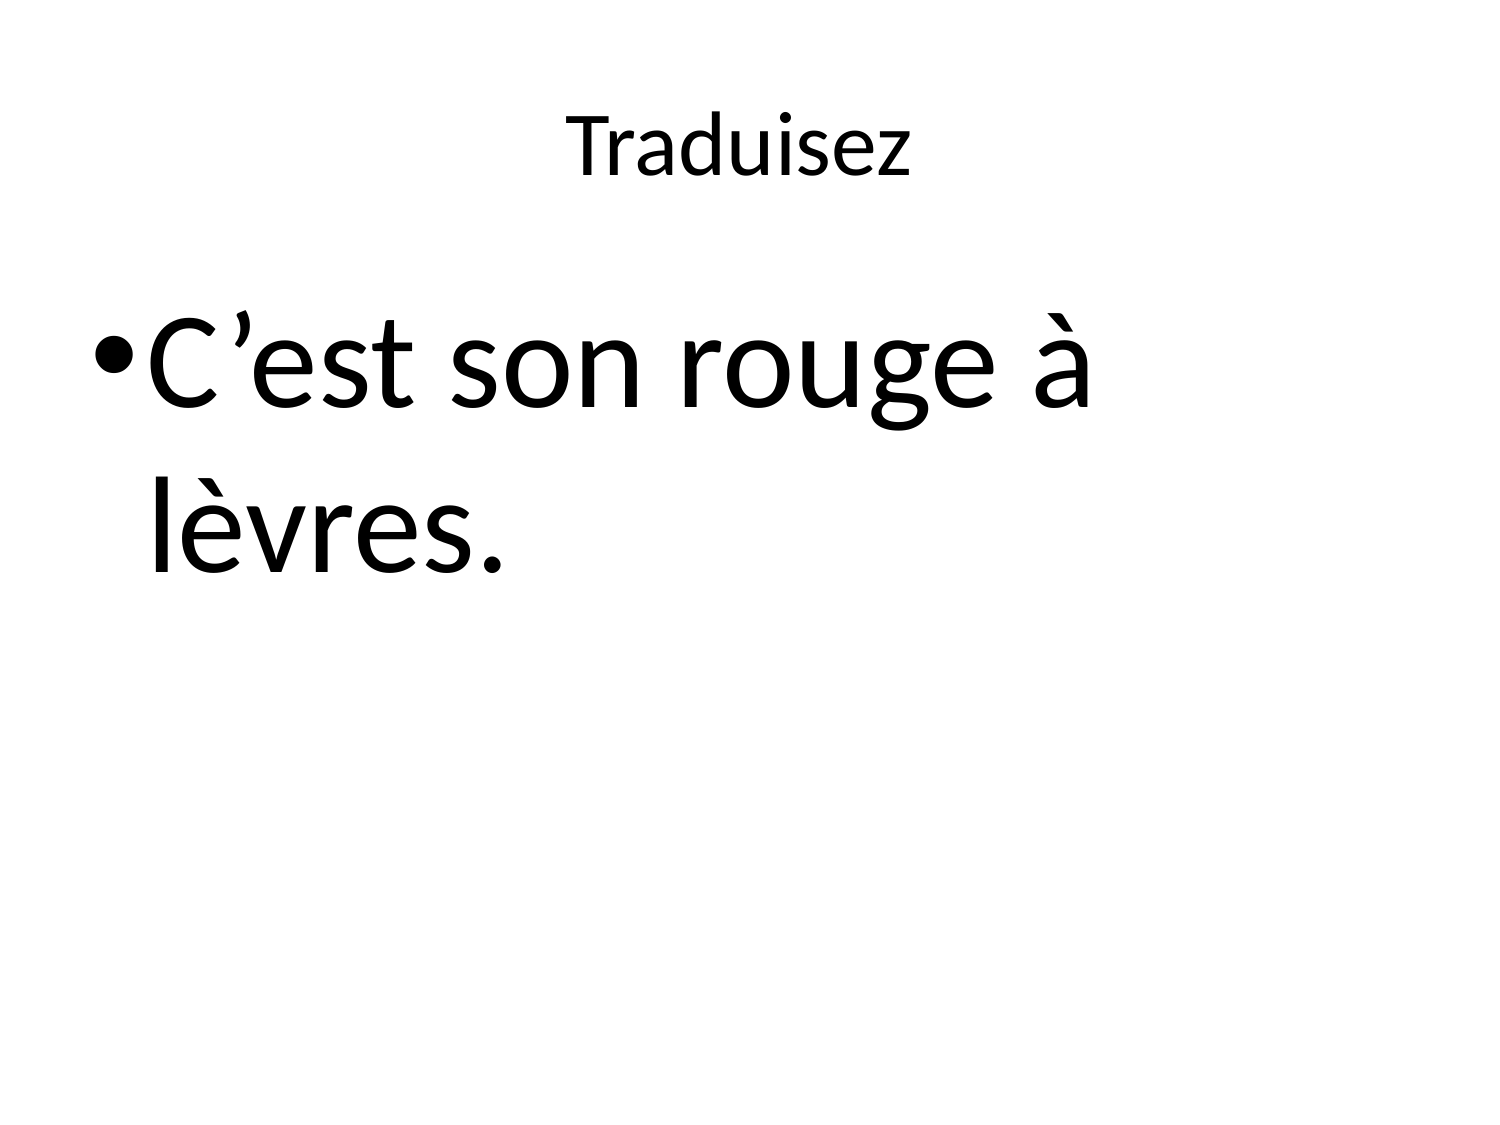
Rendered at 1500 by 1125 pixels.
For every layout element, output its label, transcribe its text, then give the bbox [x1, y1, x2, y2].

list C’est son rouge à lèvres. [75, 262, 1425, 1005]
title Traduisez [75, 45, 1425, 233]
